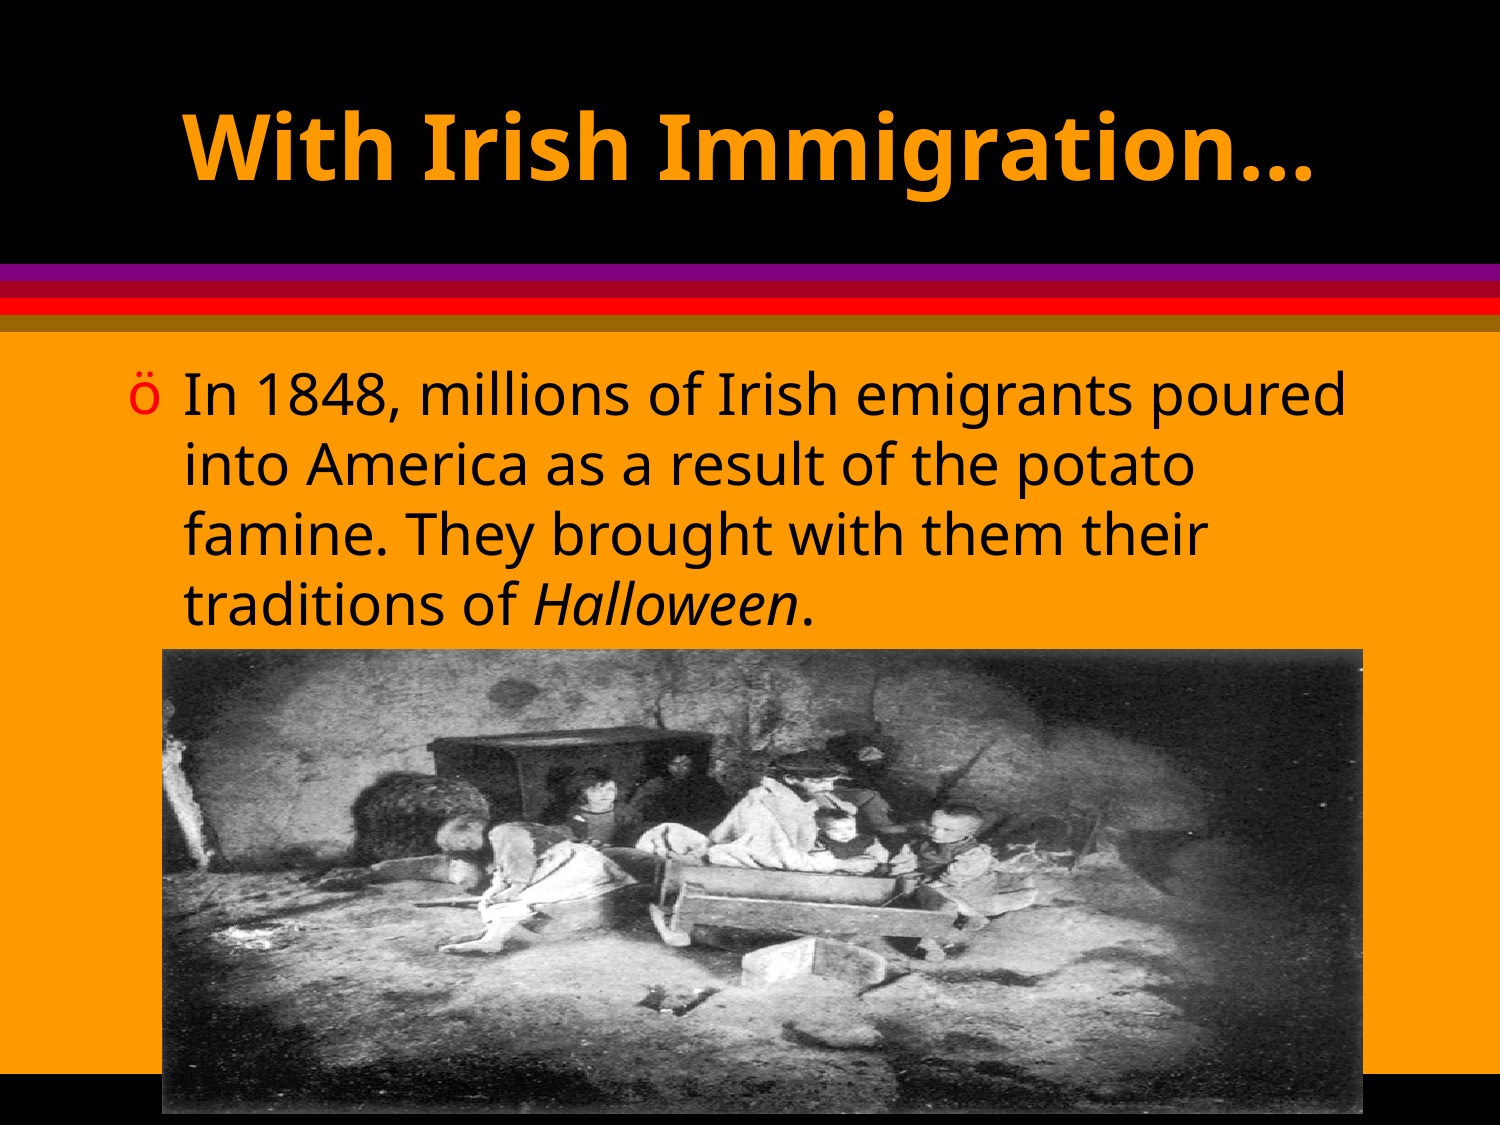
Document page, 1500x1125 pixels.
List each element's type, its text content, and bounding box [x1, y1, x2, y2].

picture [162, 649, 1363, 1114]
list In 1848, millions of Irish emigrants poured into America as a result of the potato famine. They brought with them their traditions of Halloween. [112, 350, 1388, 1025]
title With Irish Immigration… [112, 50, 1388, 238]
